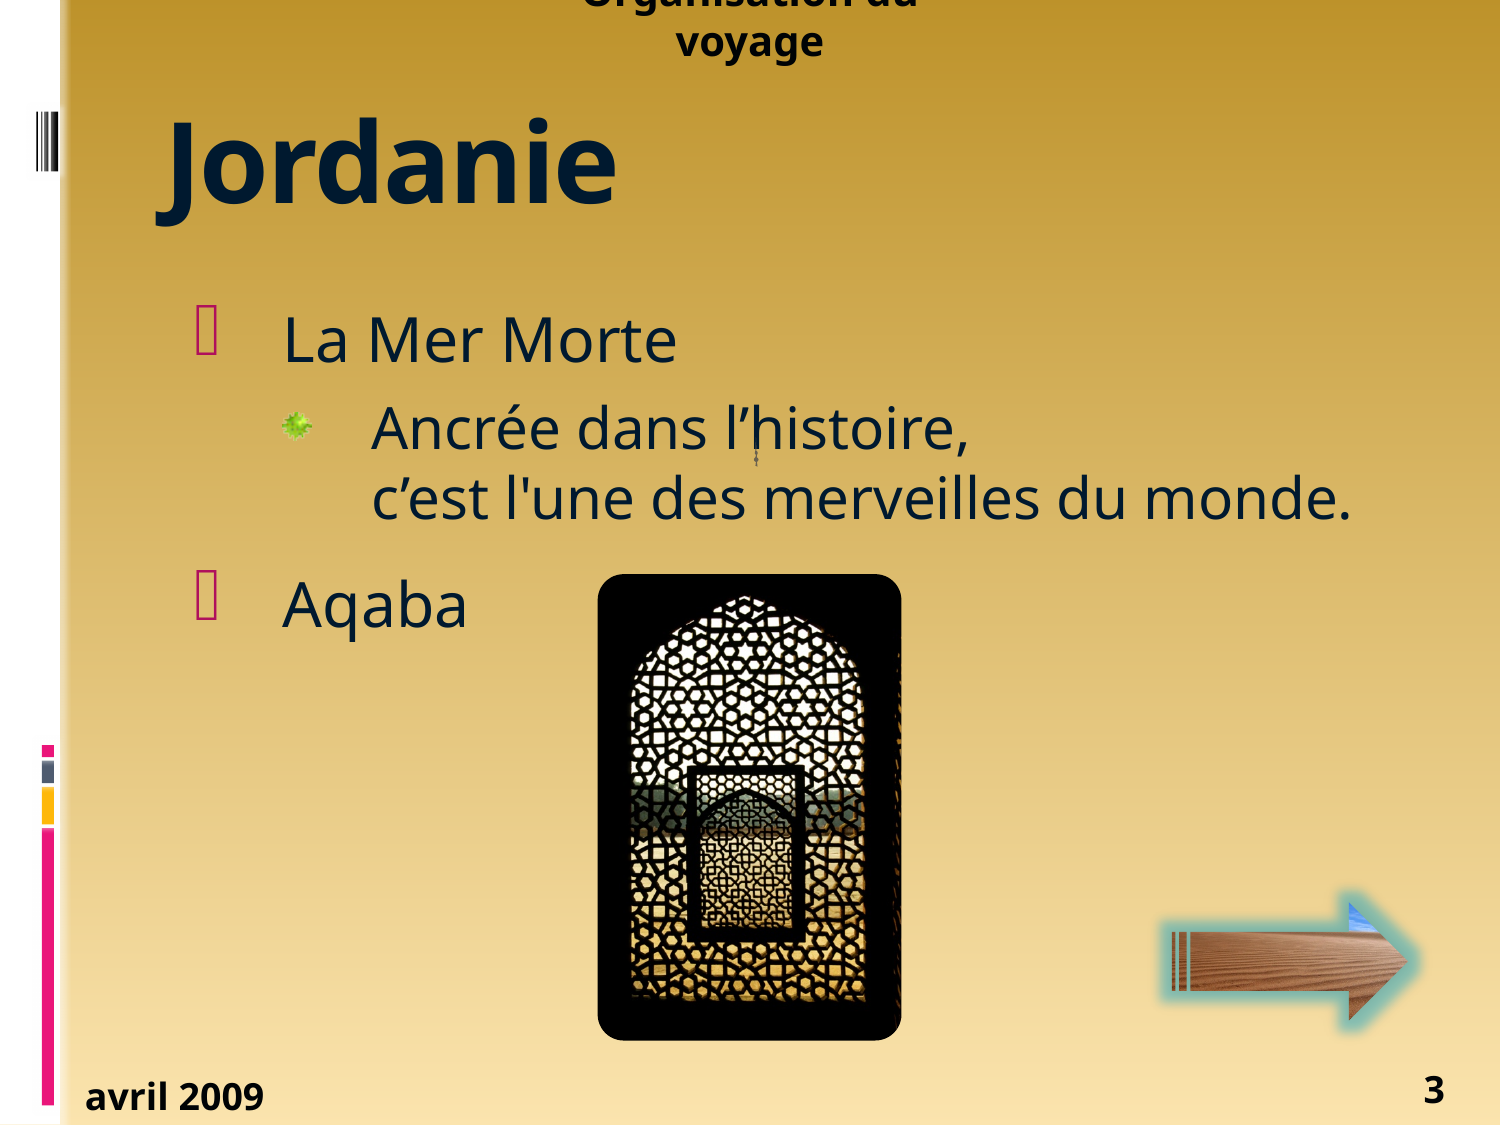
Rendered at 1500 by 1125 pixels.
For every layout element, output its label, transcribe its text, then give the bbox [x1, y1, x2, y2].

title Jordanie [150, 83, 1425, 234]
list La Mer Morte Ancrée dans l’histoire, c’est l'une des merveilles du monde. Aqaba [150, 292, 1425, 1043]
text_box [753, 437, 759, 467]
slide_number 3 [1408, 1055, 1500, 1125]
footer Organisation du voyage [500, 0, 1000, 73]
picture [597, 573, 902, 1041]
picture [282, 412, 312, 441]
slide_number avril 2009 [70, 1065, 340, 1125]
text_box [598, 435, 902, 564]
